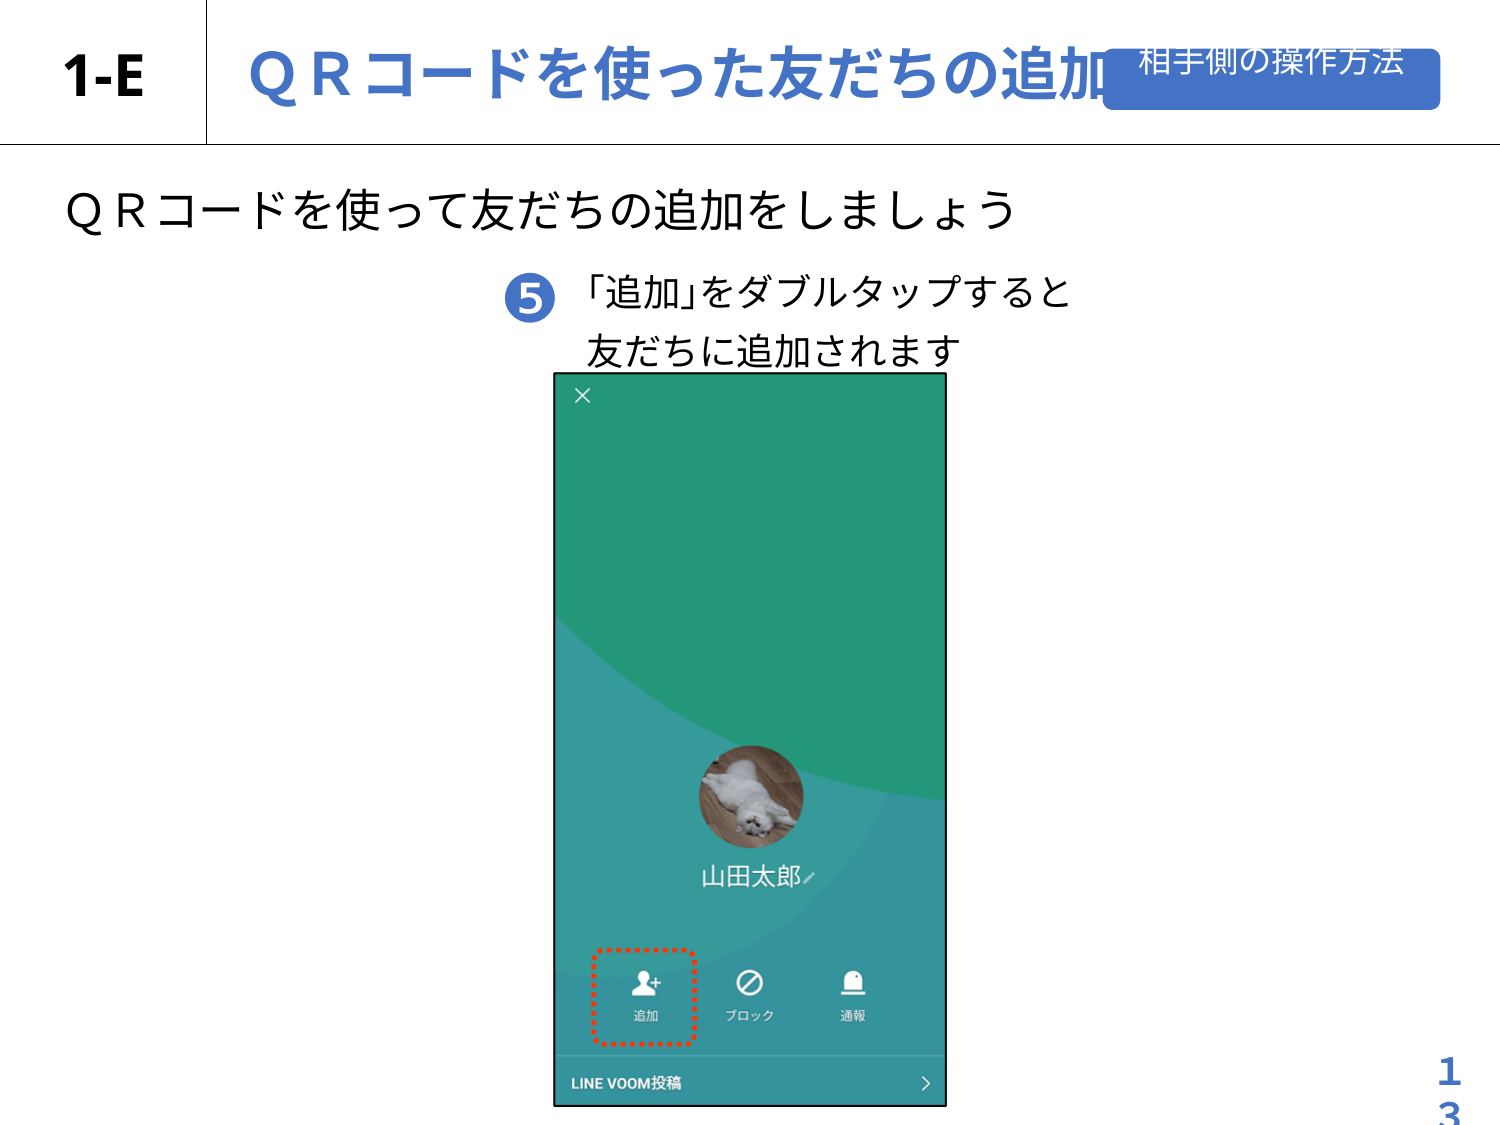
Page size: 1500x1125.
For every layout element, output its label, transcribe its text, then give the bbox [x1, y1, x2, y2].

text_box 1-E [0, 0, 207, 147]
picture [553, 372, 947, 1107]
text_box ｢追加｣をダブルタップすると 友だちに追加されます [571, 248, 1230, 381]
text_box ❺ [486, 248, 563, 343]
text_box 相手側の操作方法 [1102, 48, 1441, 110]
text_box １３ [1399, 1063, 1500, 1123]
title ＱＲコードを使った友だちの追加 [228, 36, 1472, 116]
text_box ＱＲコードを使って友だちの追加をしましょう [46, 180, 1422, 274]
